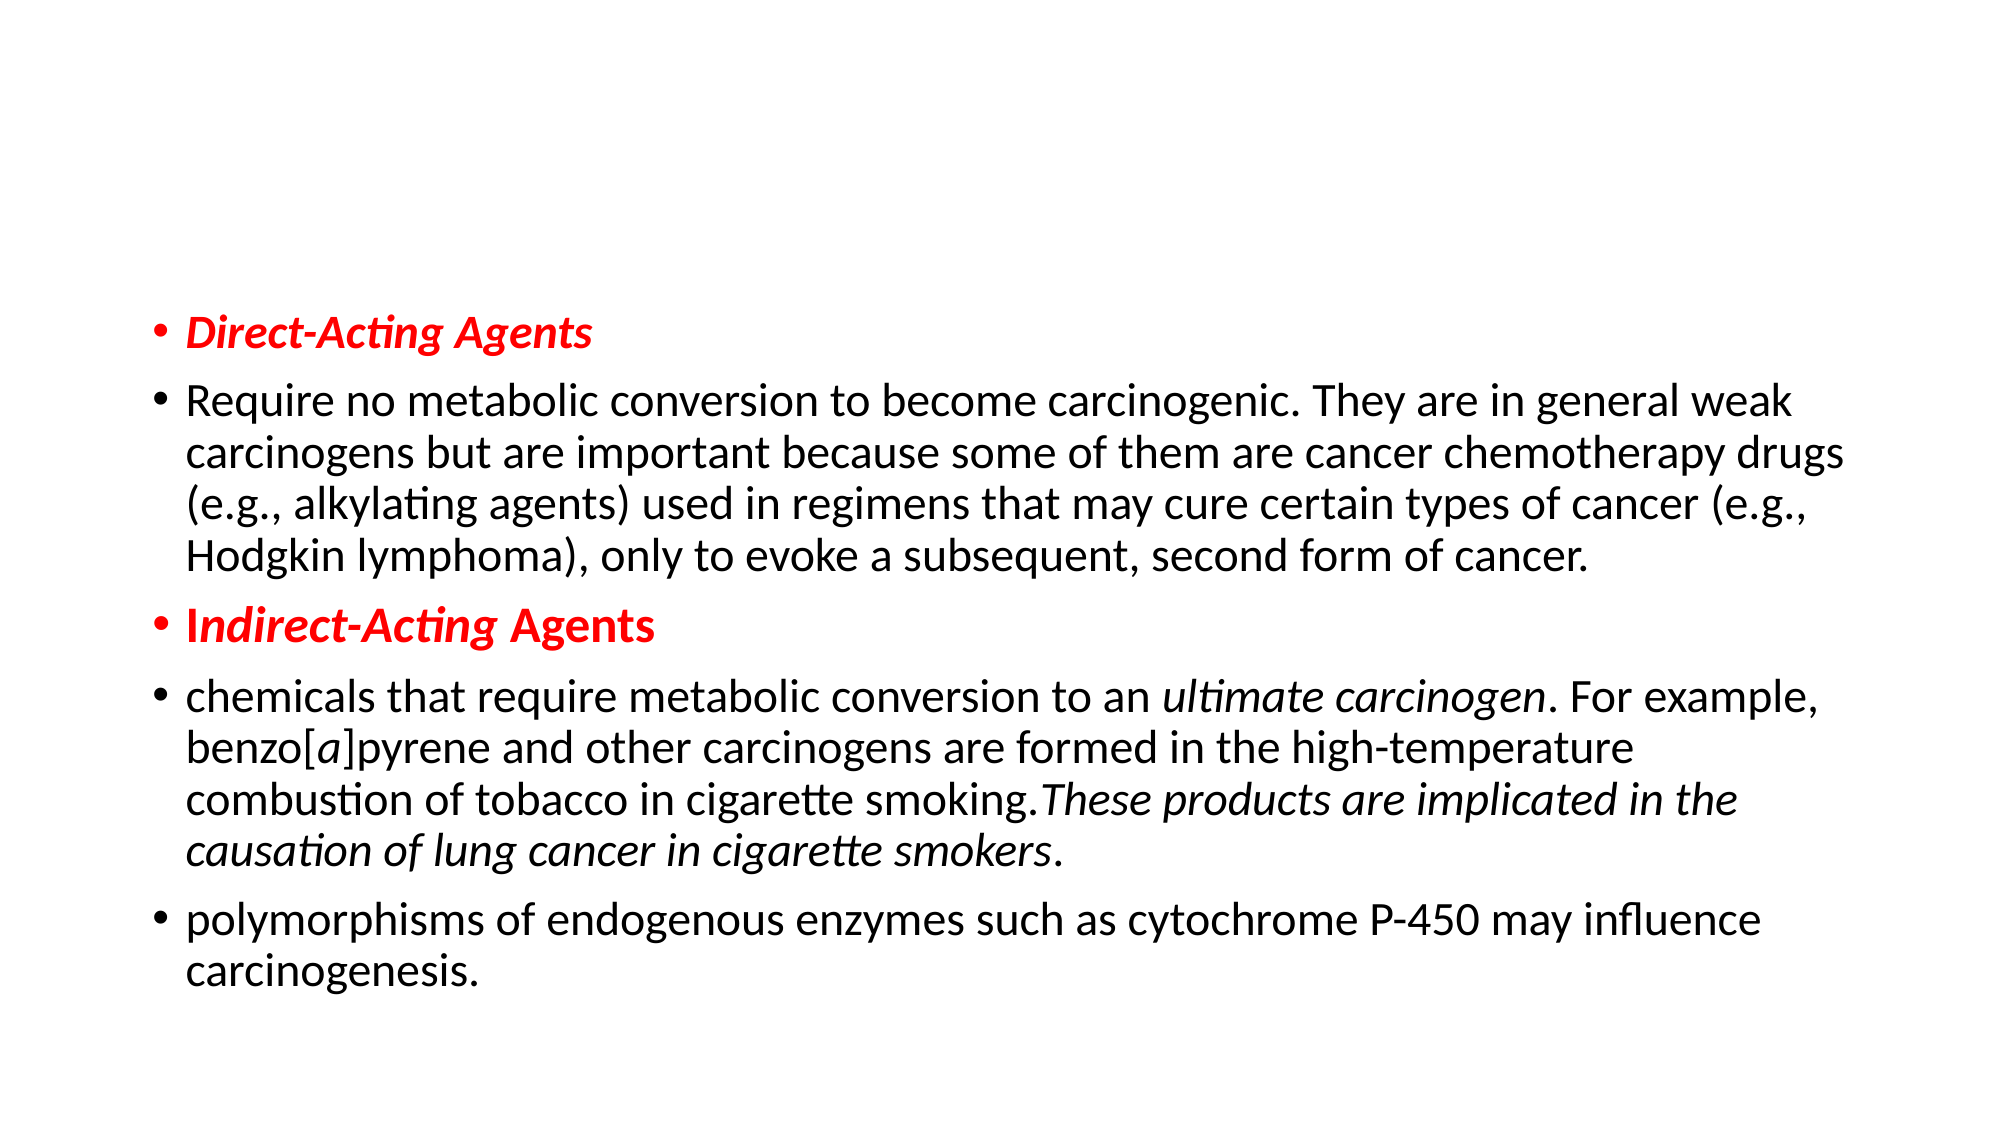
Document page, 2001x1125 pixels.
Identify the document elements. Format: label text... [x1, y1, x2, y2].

list Direct-Acting Agents Require no metabolic conversion to become carcinogenic. They are in general weak carcinogens but are important because some of them are cancer chemotherapy drugs (e.g., alkylating agents) used in regimens that may cure certain types of cancer (e.g., Hodgkin lymphoma), only to evoke a subsequent, second form of cancer. Indirect-Acting Agents chemicals that require metabolic conversion to an ultimate carcinogen. For example, benzo[a]pyrene and other carcinogens are formed in the high-temperature combustion of tobacco in cigarette smoking.These products are implicated in the causation of lung cancer in cigarette smokers. polymorphisms of endogenous enzymes such as cytochrome P-450 may influence carcinogenesis. [137, 299, 1863, 1014]
